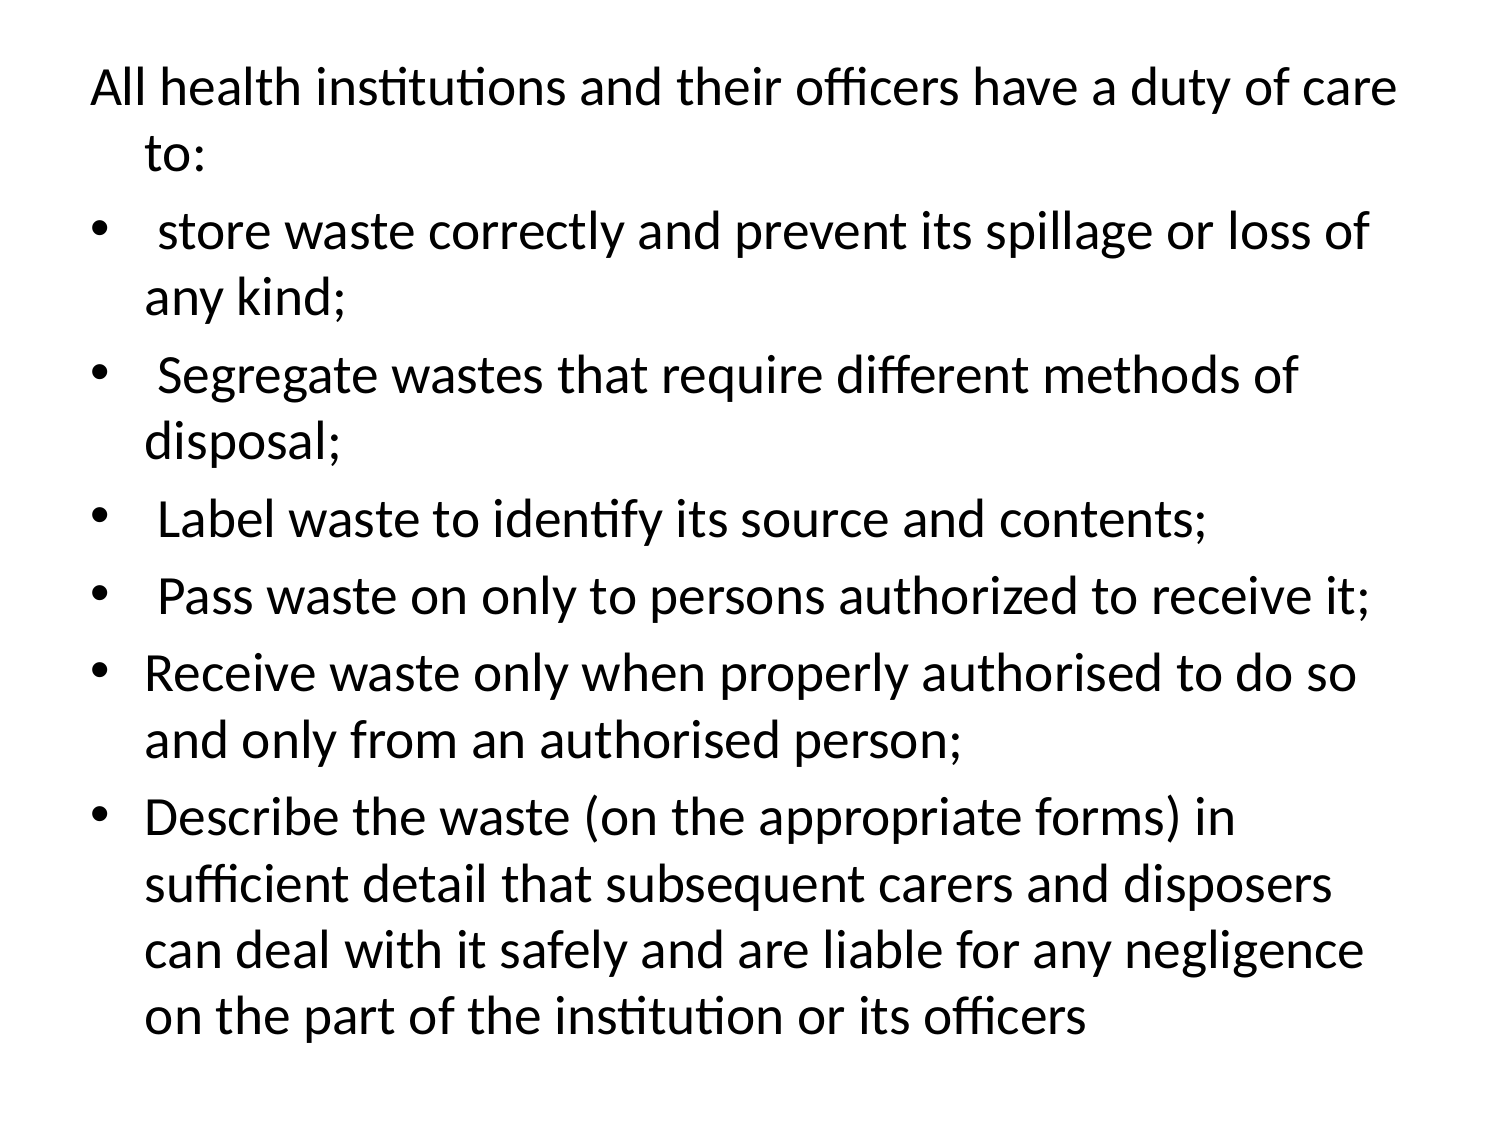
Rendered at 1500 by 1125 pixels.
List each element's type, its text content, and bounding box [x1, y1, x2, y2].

list All health institutions and their officers have a duty of care to: store waste correctly and prevent its spillage or loss of any kind; Segregate wastes that require different methods of disposal; Label waste to identify its source and contents; Pass waste on only to persons authorized to receive it; Receive waste only when properly authorised to do so and only from an authorised person; Describe the waste (on the appropriate forms) in sufficient detail that subsequent carers and disposers can deal with it safely and are liable for any negligence on the part of the institution or its officers [75, 42, 1425, 1071]
